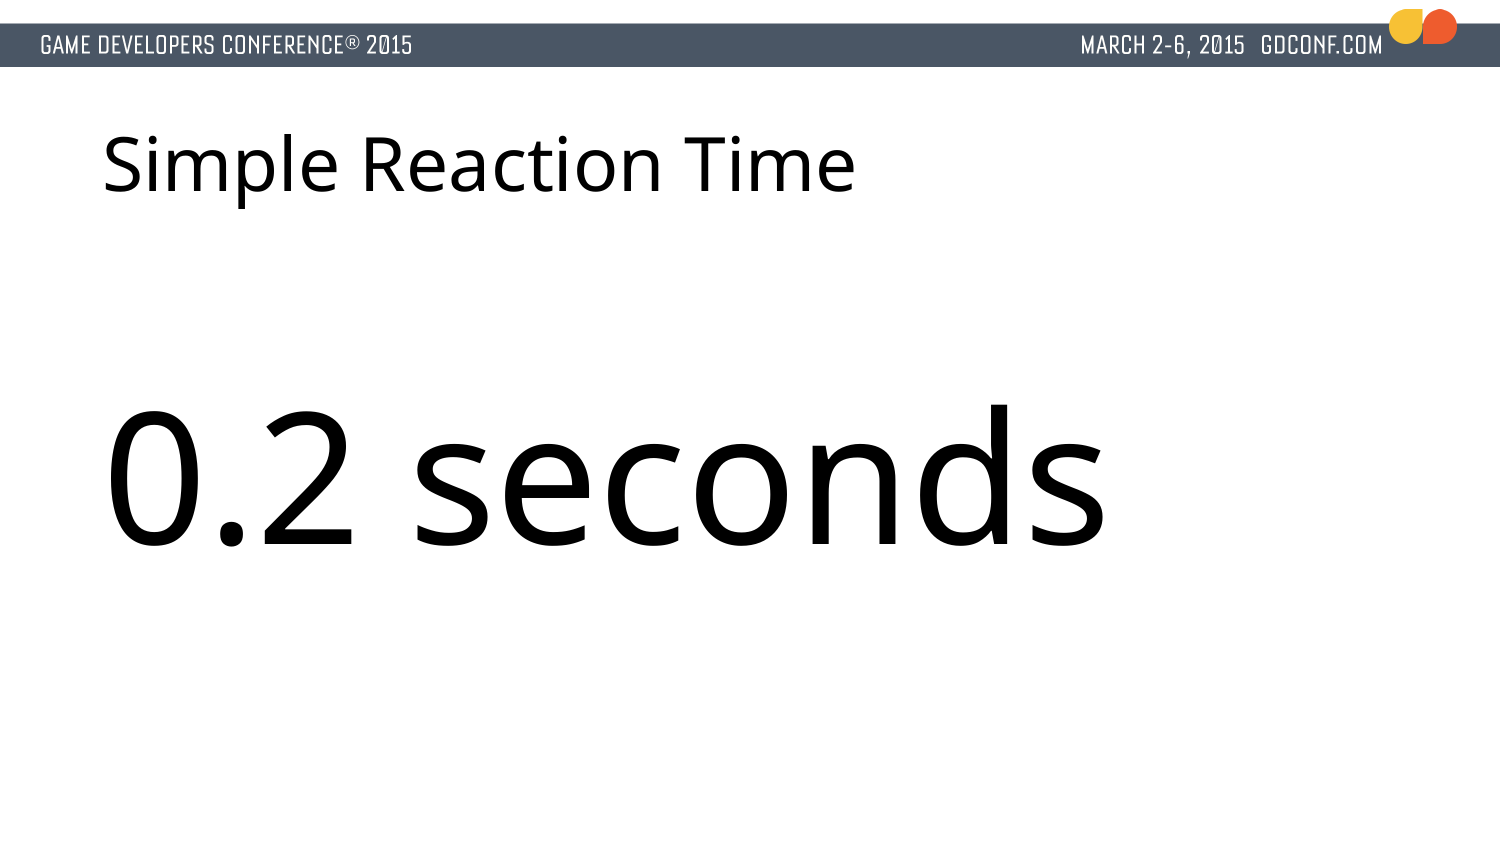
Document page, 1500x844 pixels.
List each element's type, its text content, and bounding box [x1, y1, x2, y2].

title Simple Reaction Time [87, 109, 1413, 238]
picture [0, 9, 1500, 67]
list 0.2 seconds [87, 246, 1413, 697]
